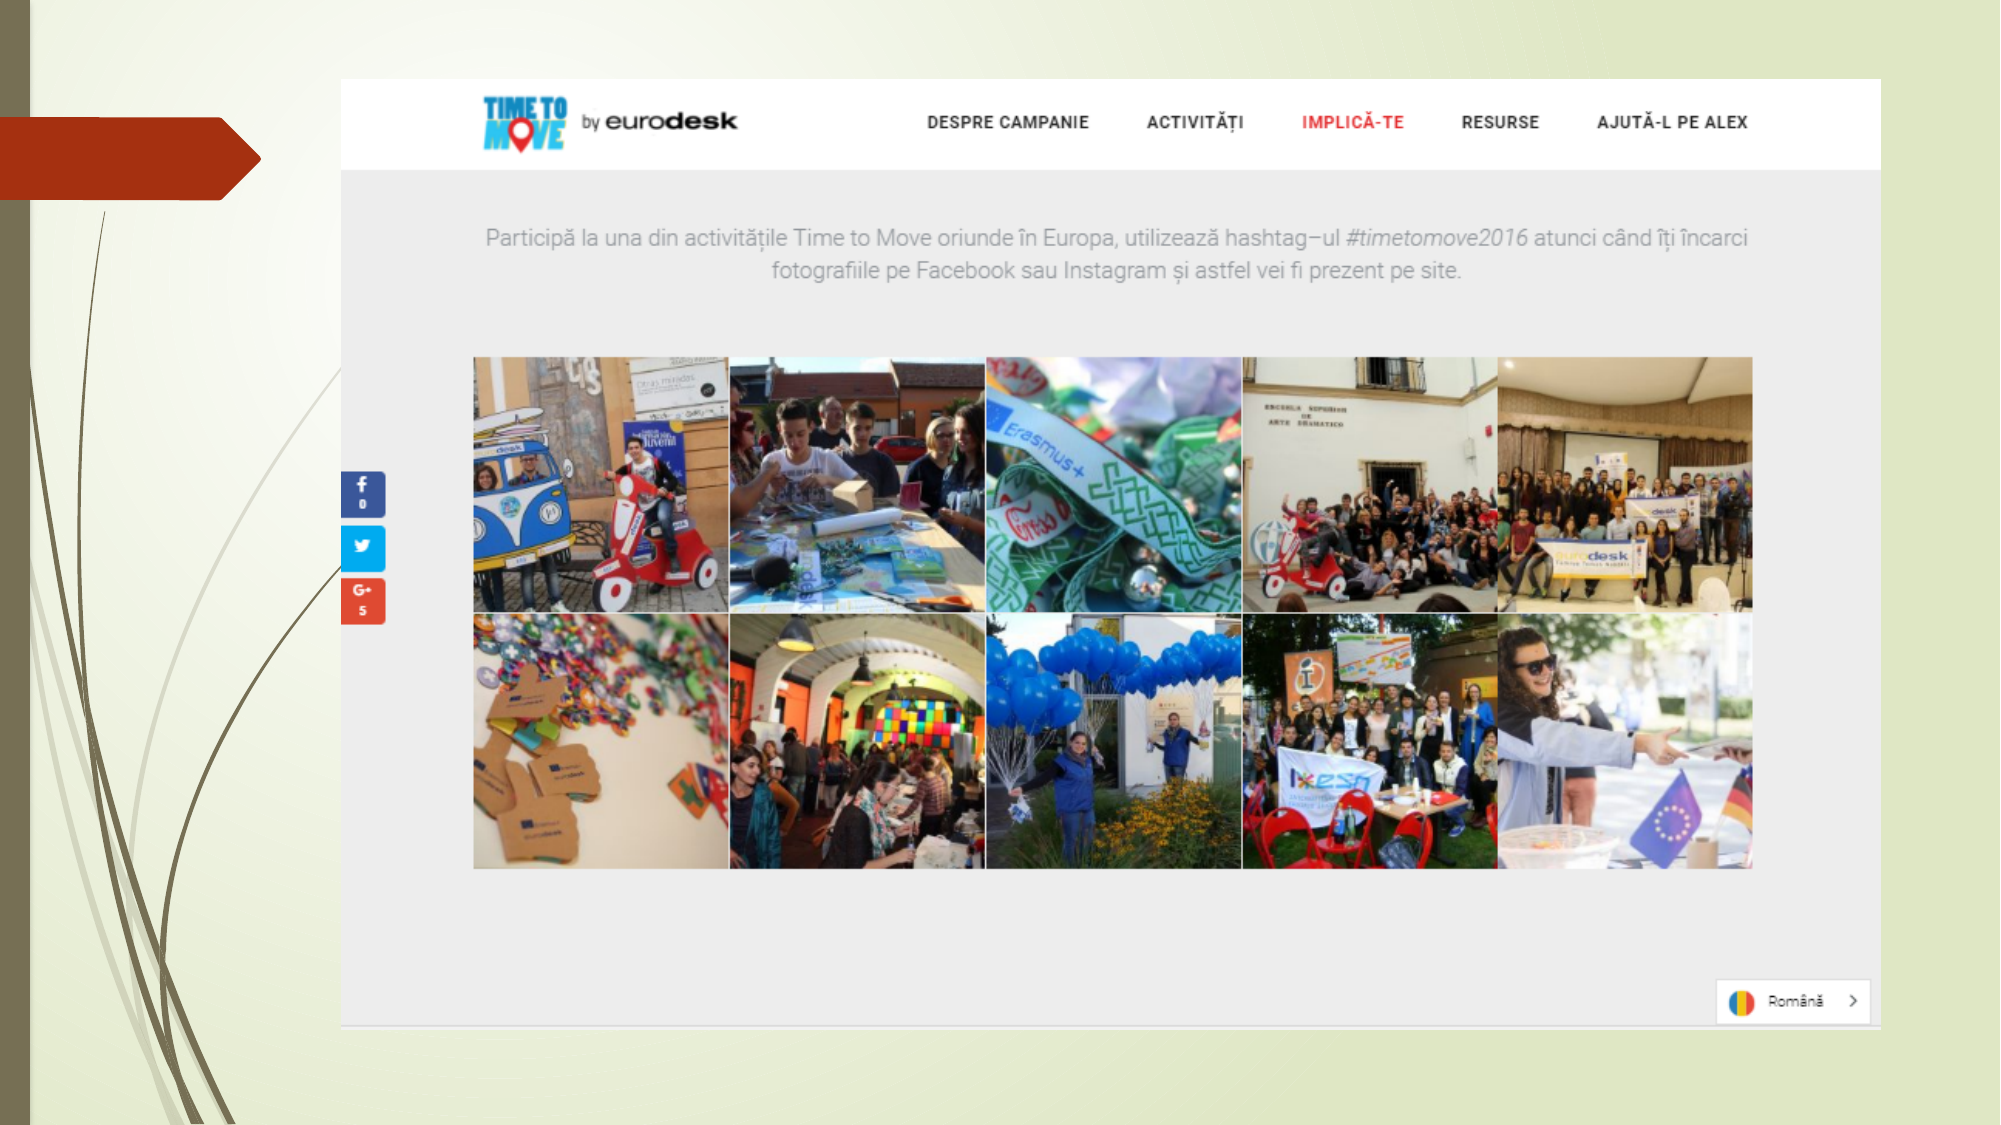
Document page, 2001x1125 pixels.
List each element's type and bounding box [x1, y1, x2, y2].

list [340, 79, 1881, 1030]
